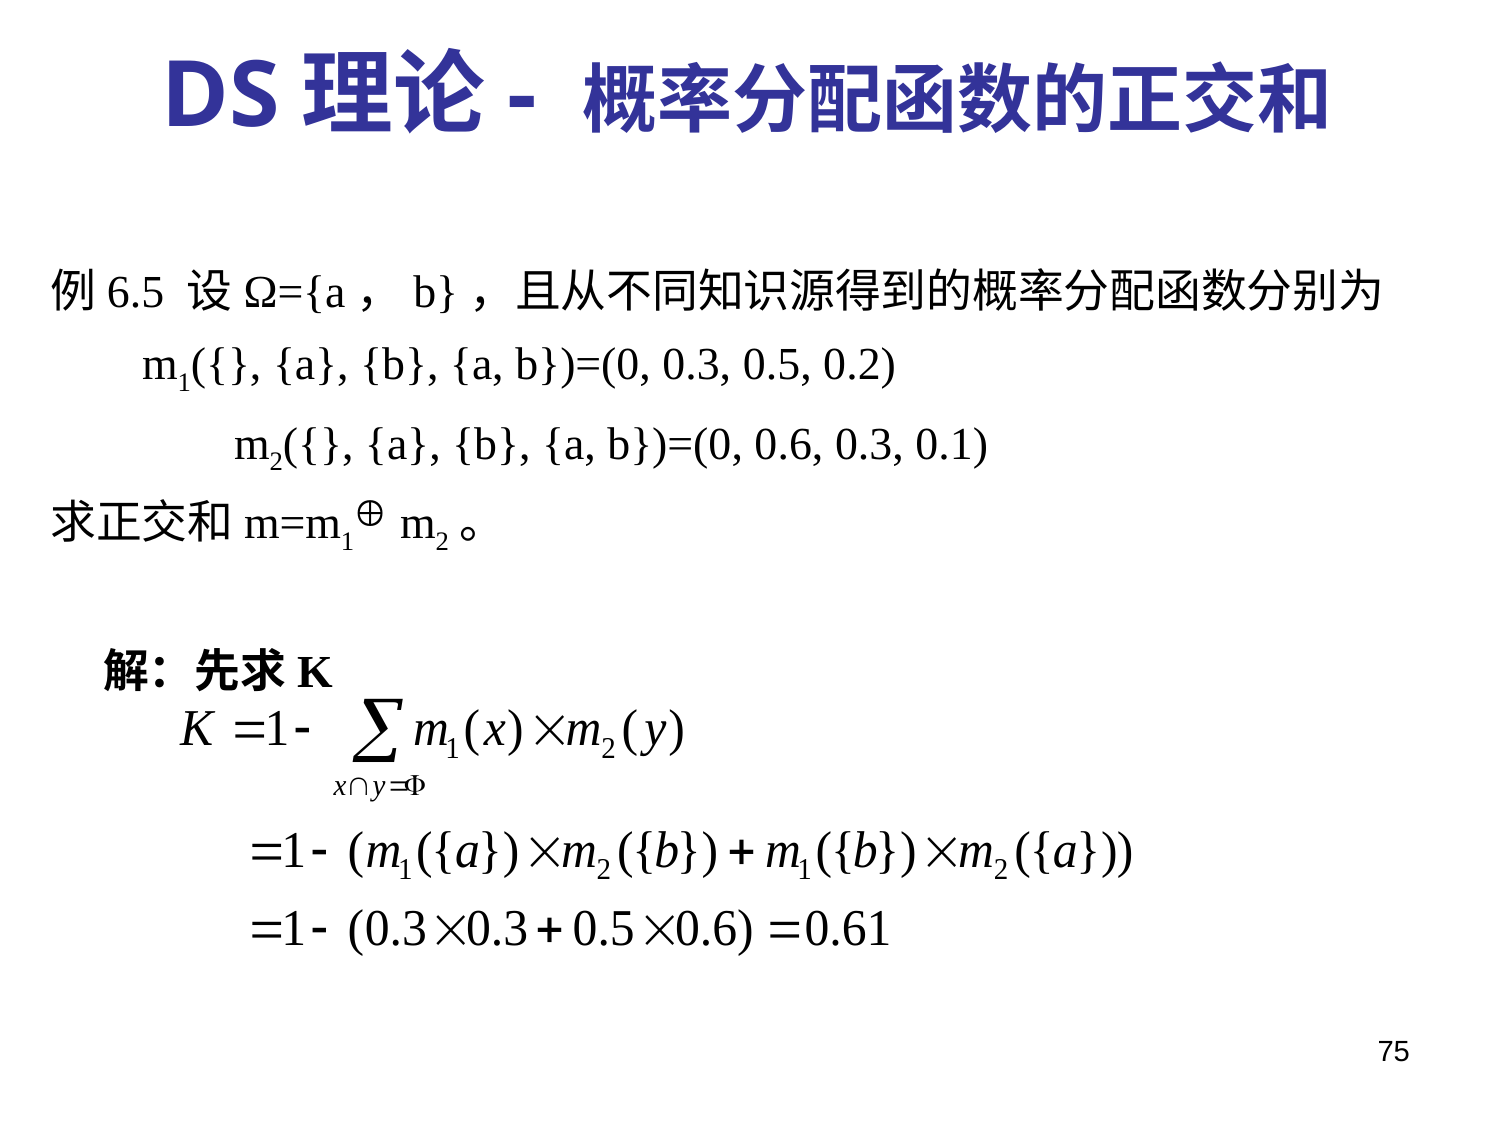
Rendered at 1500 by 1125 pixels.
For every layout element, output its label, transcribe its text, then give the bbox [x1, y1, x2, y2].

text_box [348, 485, 396, 539]
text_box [170, 690, 1140, 967]
text_box DS理论- 概率分配函数的正交和 [71, 26, 1422, 179]
text_box 例6.5 设Ω={a，b}，且从不同知识源得到的概率分配函数分别为 m1({}, {a}, {b}, {a, b})=(0, 0.3, 0.5, 0.2) m2({}, {a}, {b}, {a, b})=(0, 0.6, 0.3, 0.1) 求正交和m=m1 m2。 解：先求K [35, 243, 1471, 1125]
